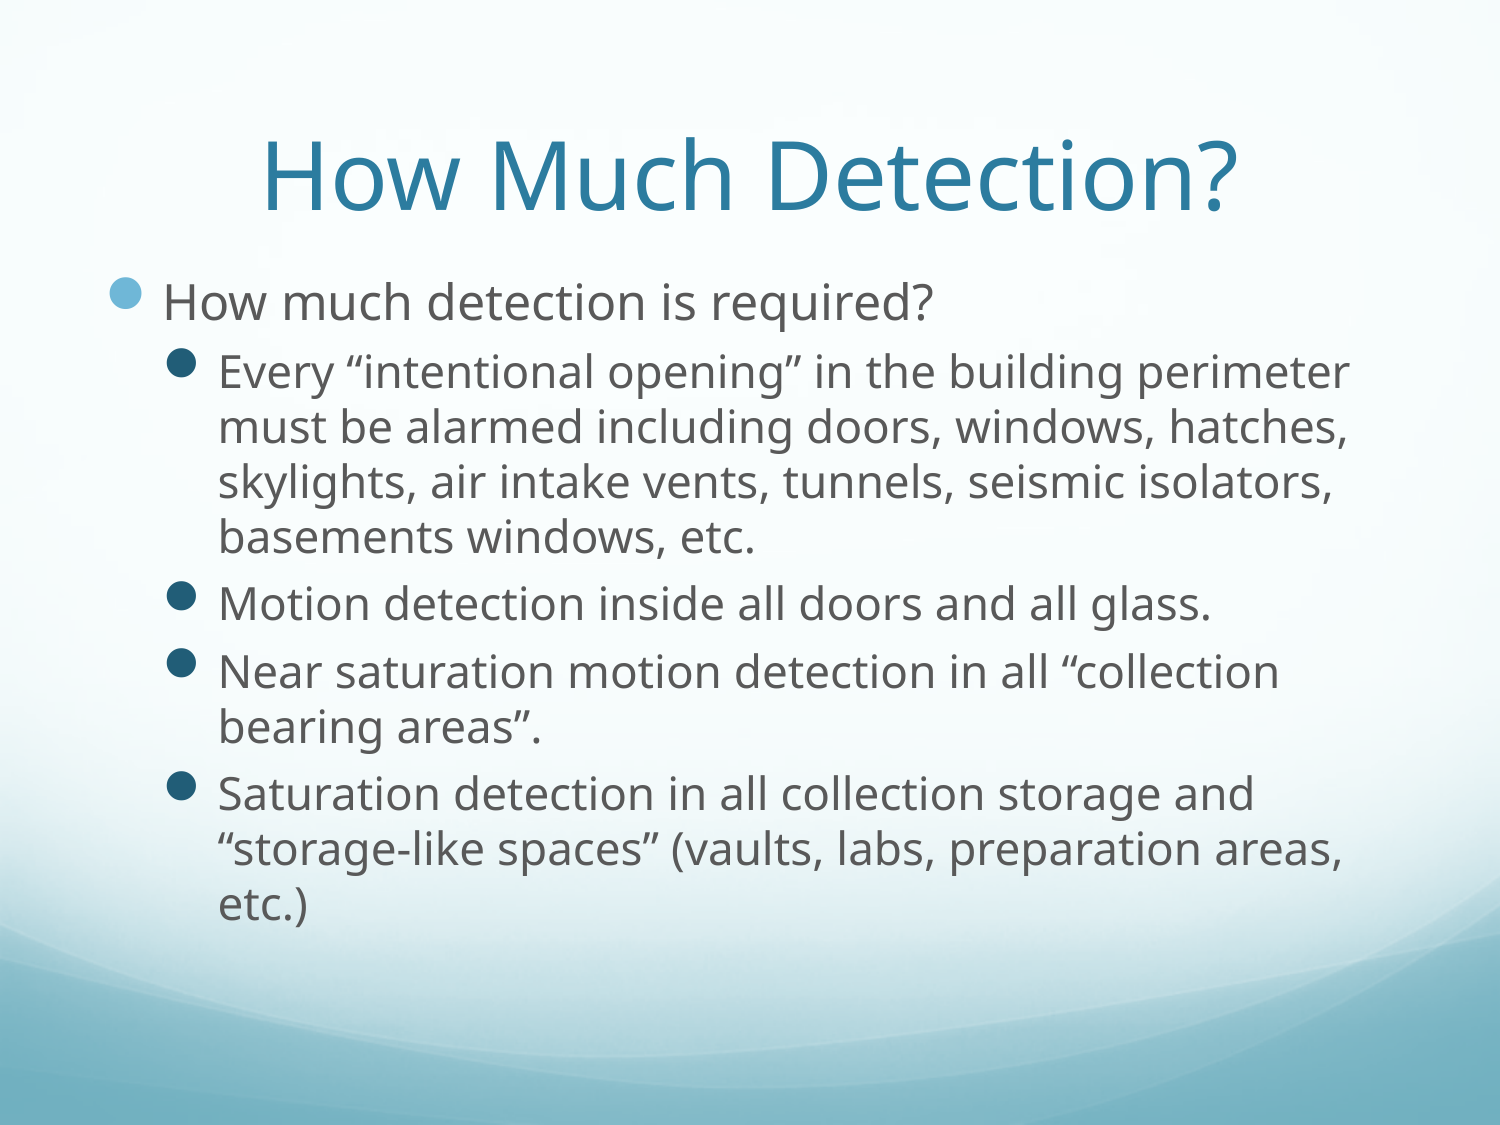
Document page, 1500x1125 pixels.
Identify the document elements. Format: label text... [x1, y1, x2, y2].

list How much detection is required? Every “intentional opening” in the building perimeter must be alarmed including doors, windows, hatches, skylights, air intake vents, tunnels, seismic isolators, basements windows, etc. Motion detection inside all doors and all glass. Near saturation motion detection in all “collection bearing areas”. Saturation detection in all collection storage and “storage-like spaces” (vaults, labs, preparation areas, etc.) [90, 262, 1410, 975]
title How Much Detection? [90, 17, 1410, 237]
